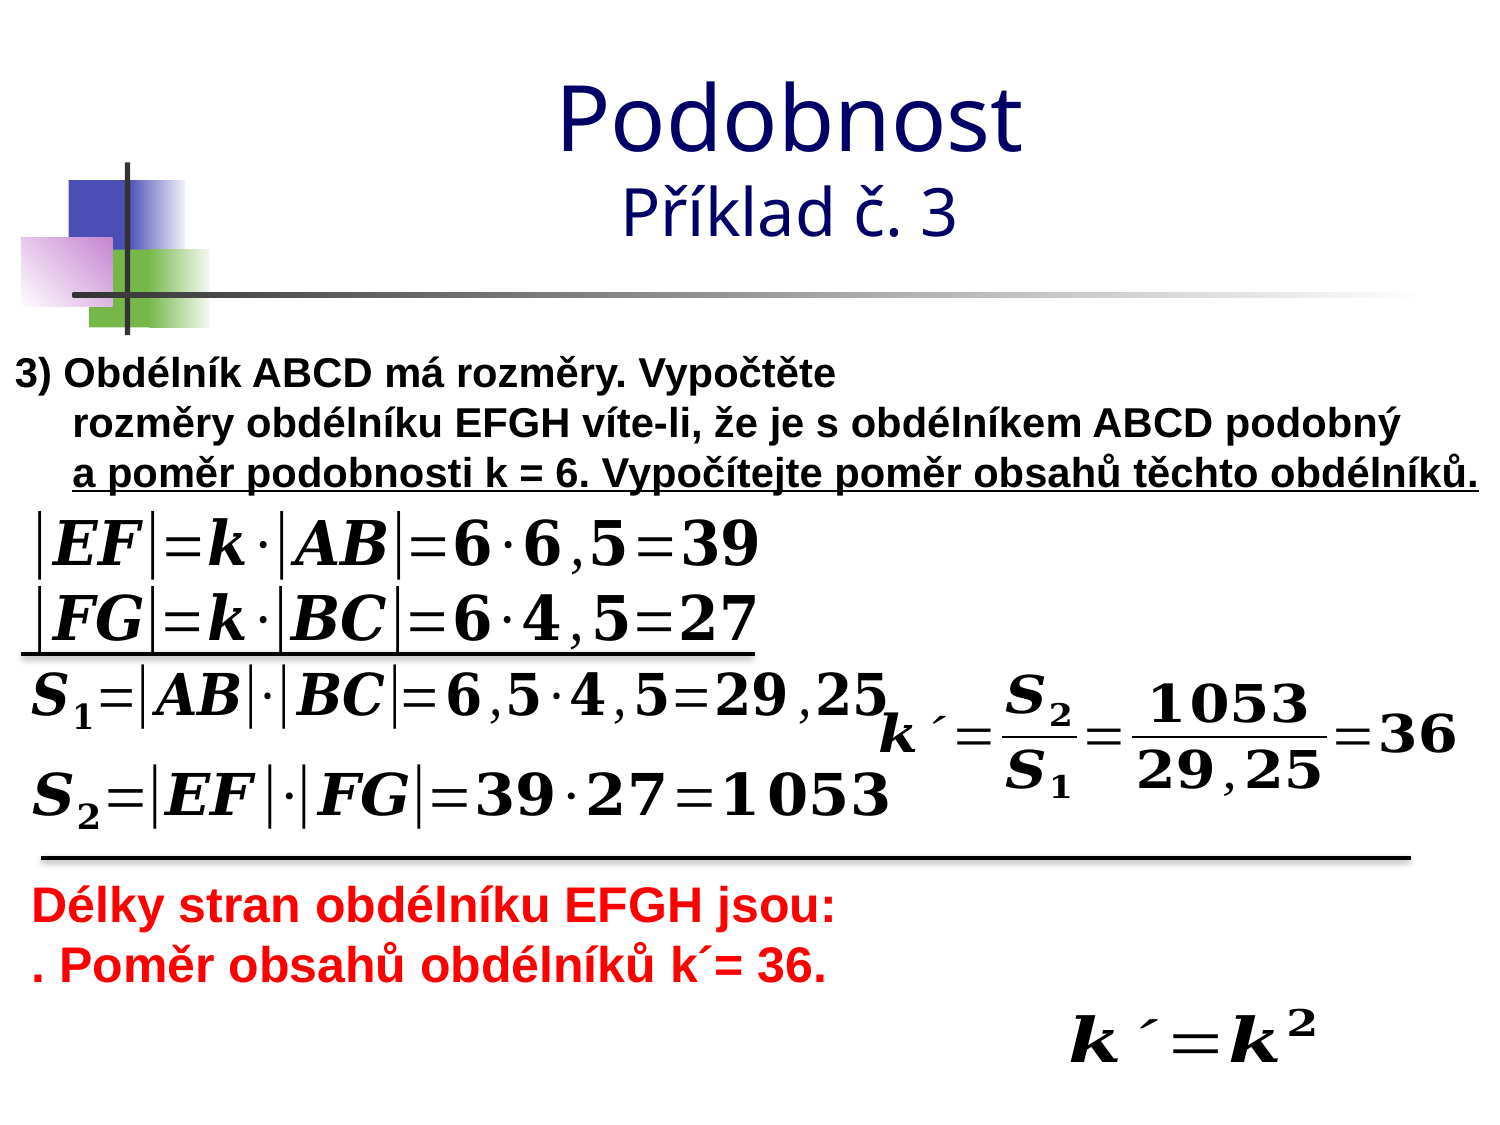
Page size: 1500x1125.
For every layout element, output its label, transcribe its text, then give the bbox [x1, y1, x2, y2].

title Podobnost Příklad č. 3 [111, 34, 1468, 276]
